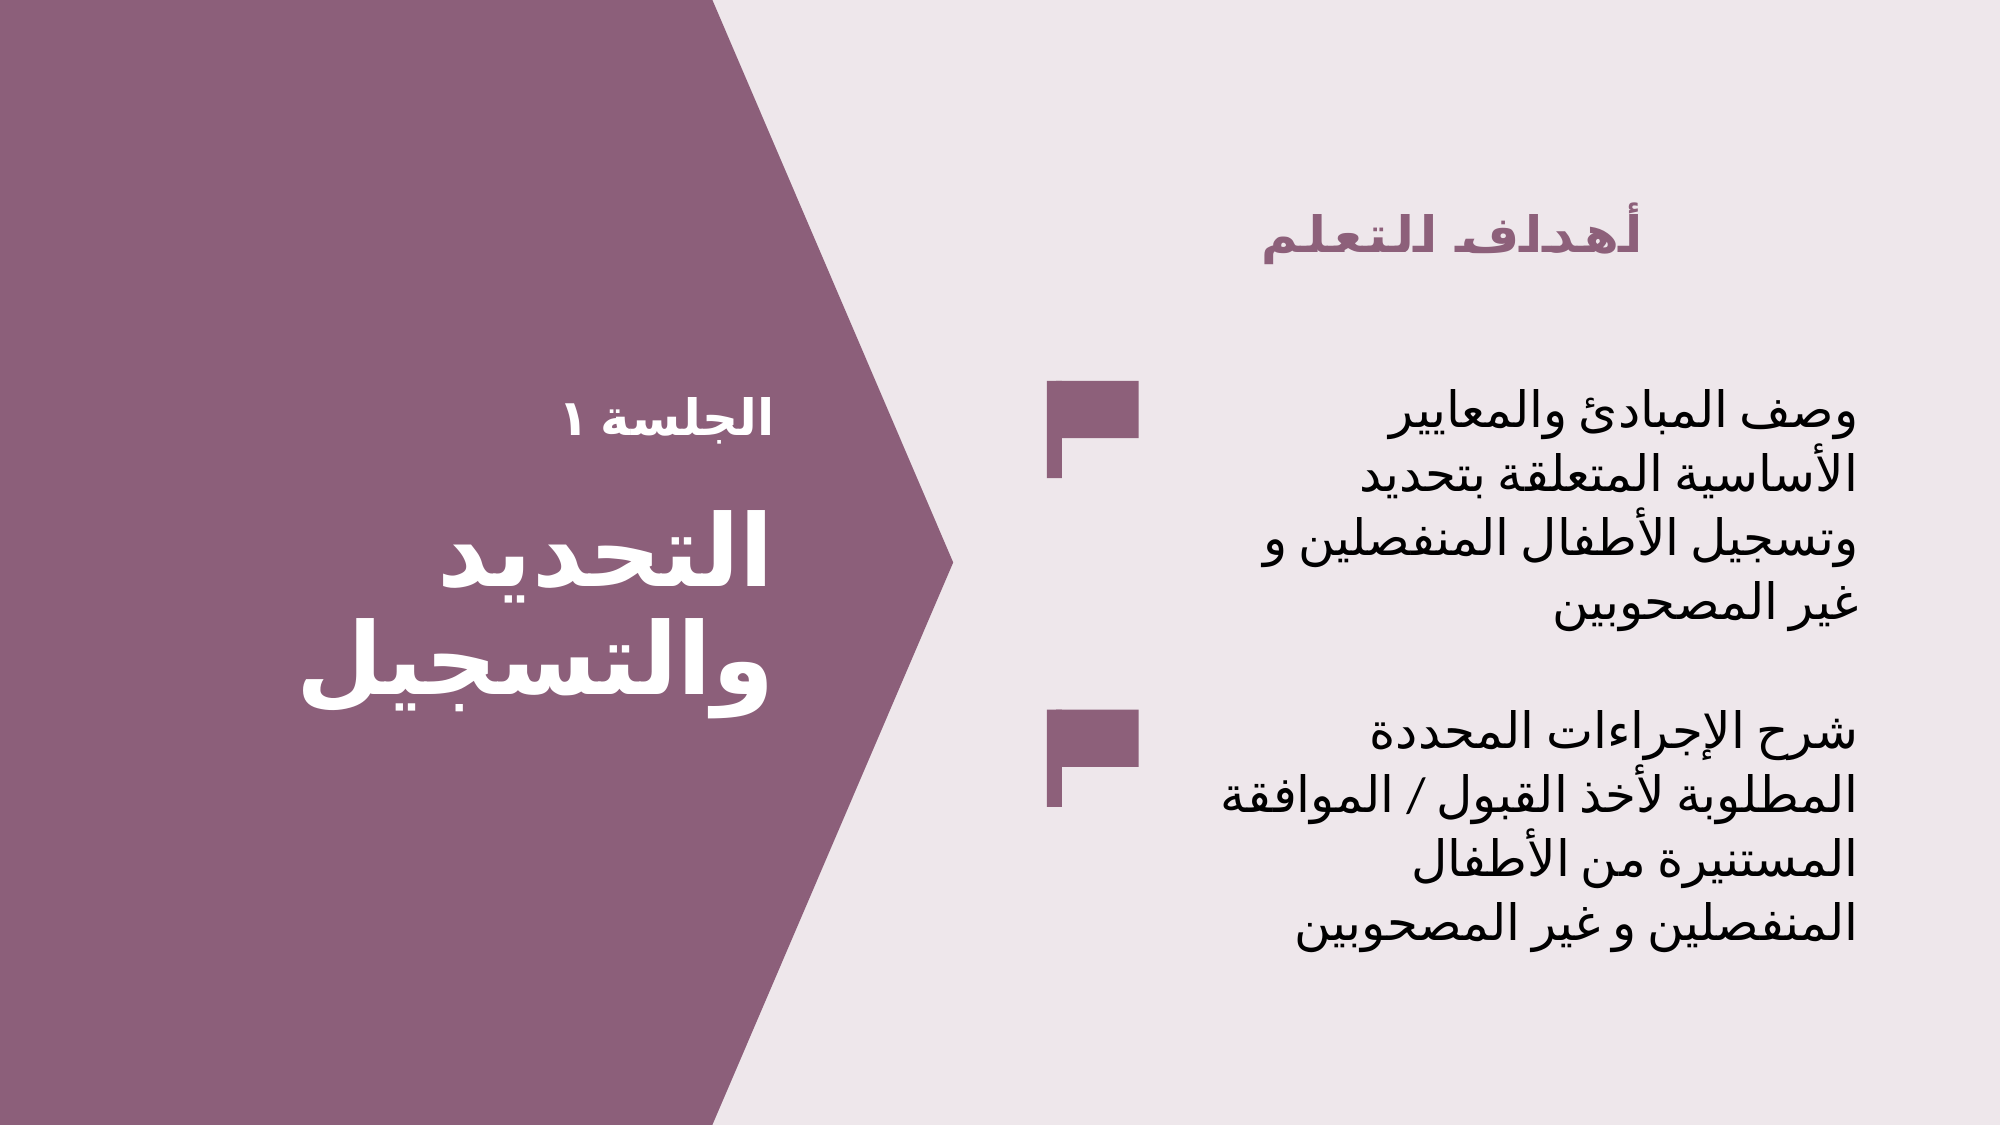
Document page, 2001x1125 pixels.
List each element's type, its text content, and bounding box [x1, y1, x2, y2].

text_box أهداف التعلم [1046, 195, 1858, 271]
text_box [1046, 709, 1139, 808]
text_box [1046, 380, 1139, 479]
text_box وصف المبادئ والمعايير الأساسية المتعلقة بتحديد وتسجيل الأطفال المنفصلين و غير المصحوبين شرح الإجراءات المحددة المطلوبة لأخذ القبول / الموافقة المستنيرة من الأطفال المنفصلين و غير المصحوبين [1189, 365, 1874, 959]
title الجلسة ١ التحديد والتسجيل [130, 508, 790, 601]
